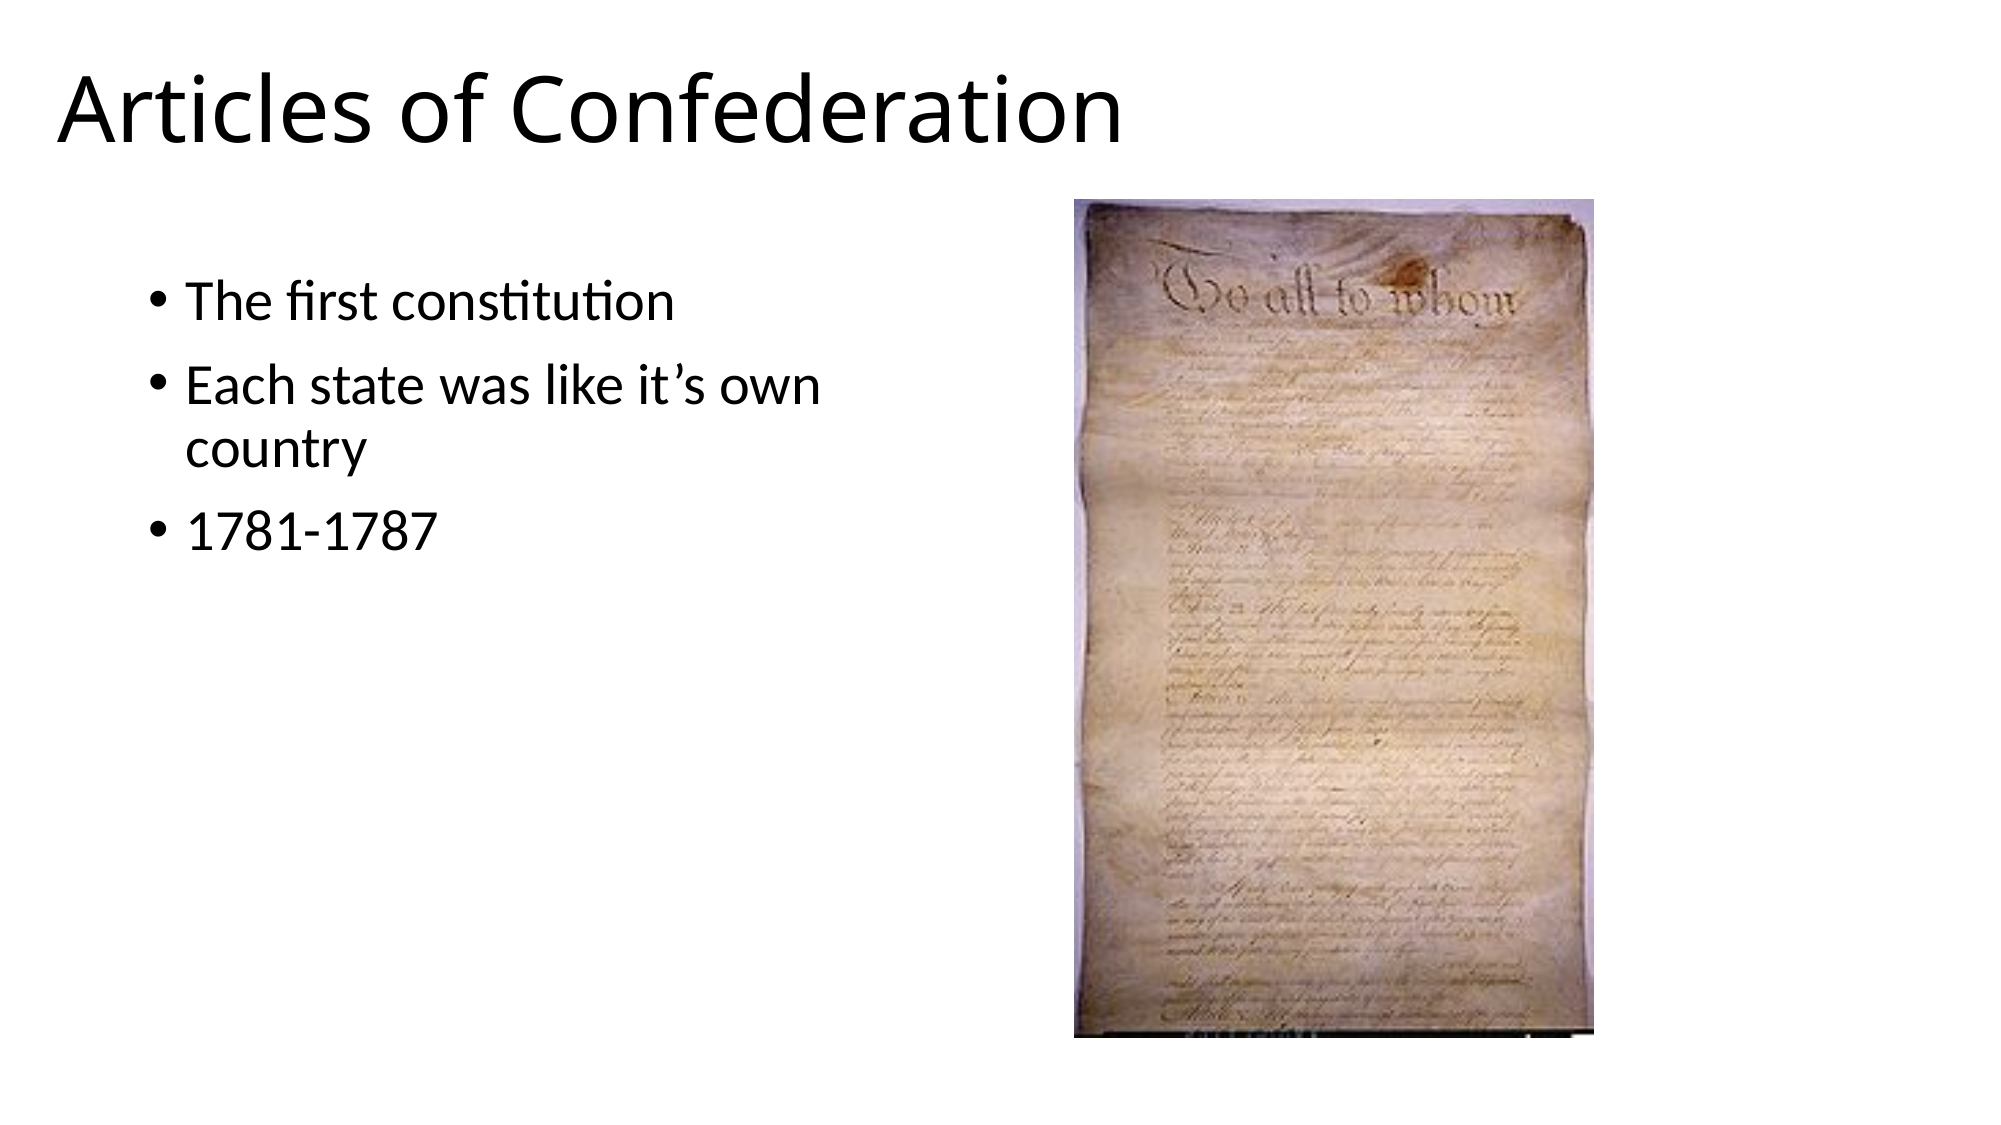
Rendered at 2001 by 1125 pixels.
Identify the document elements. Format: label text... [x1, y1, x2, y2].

picture [1074, 199, 1594, 1038]
title Articles of Confederation [42, 37, 1796, 188]
list The first constitution Each state was like it’s own country 1781-1787 [133, 262, 984, 988]
